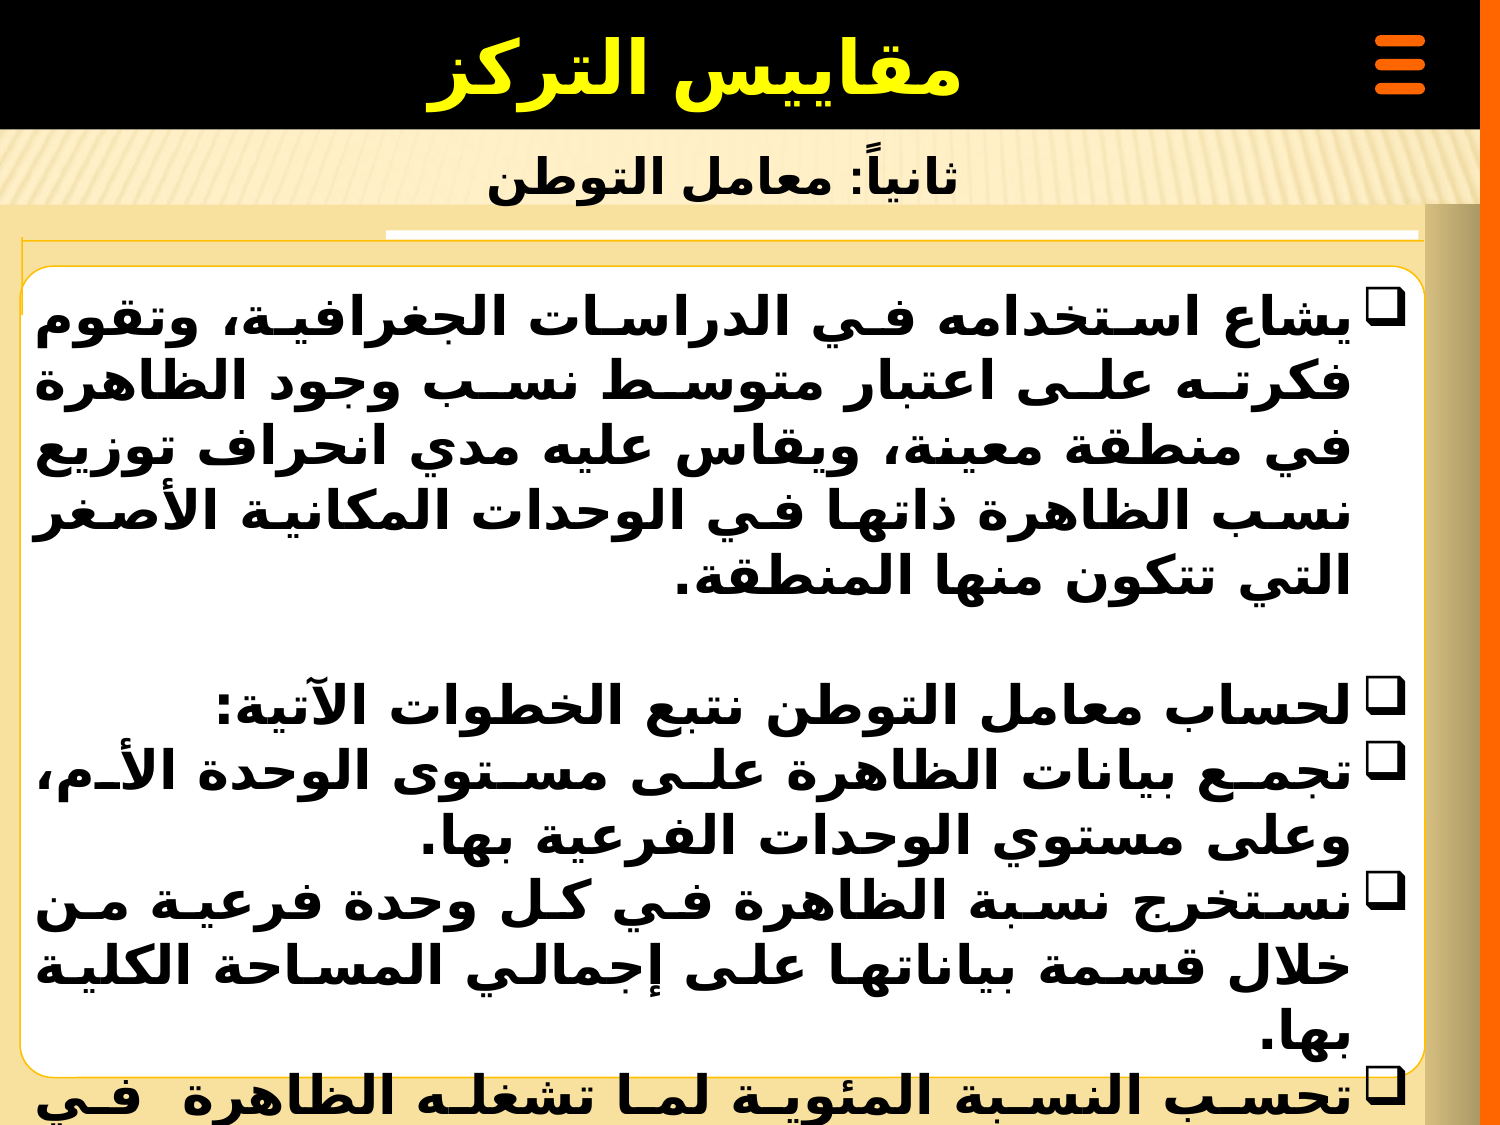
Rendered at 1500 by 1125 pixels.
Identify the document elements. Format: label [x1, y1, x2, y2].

text_box [0, 0, 1500, 1125]
